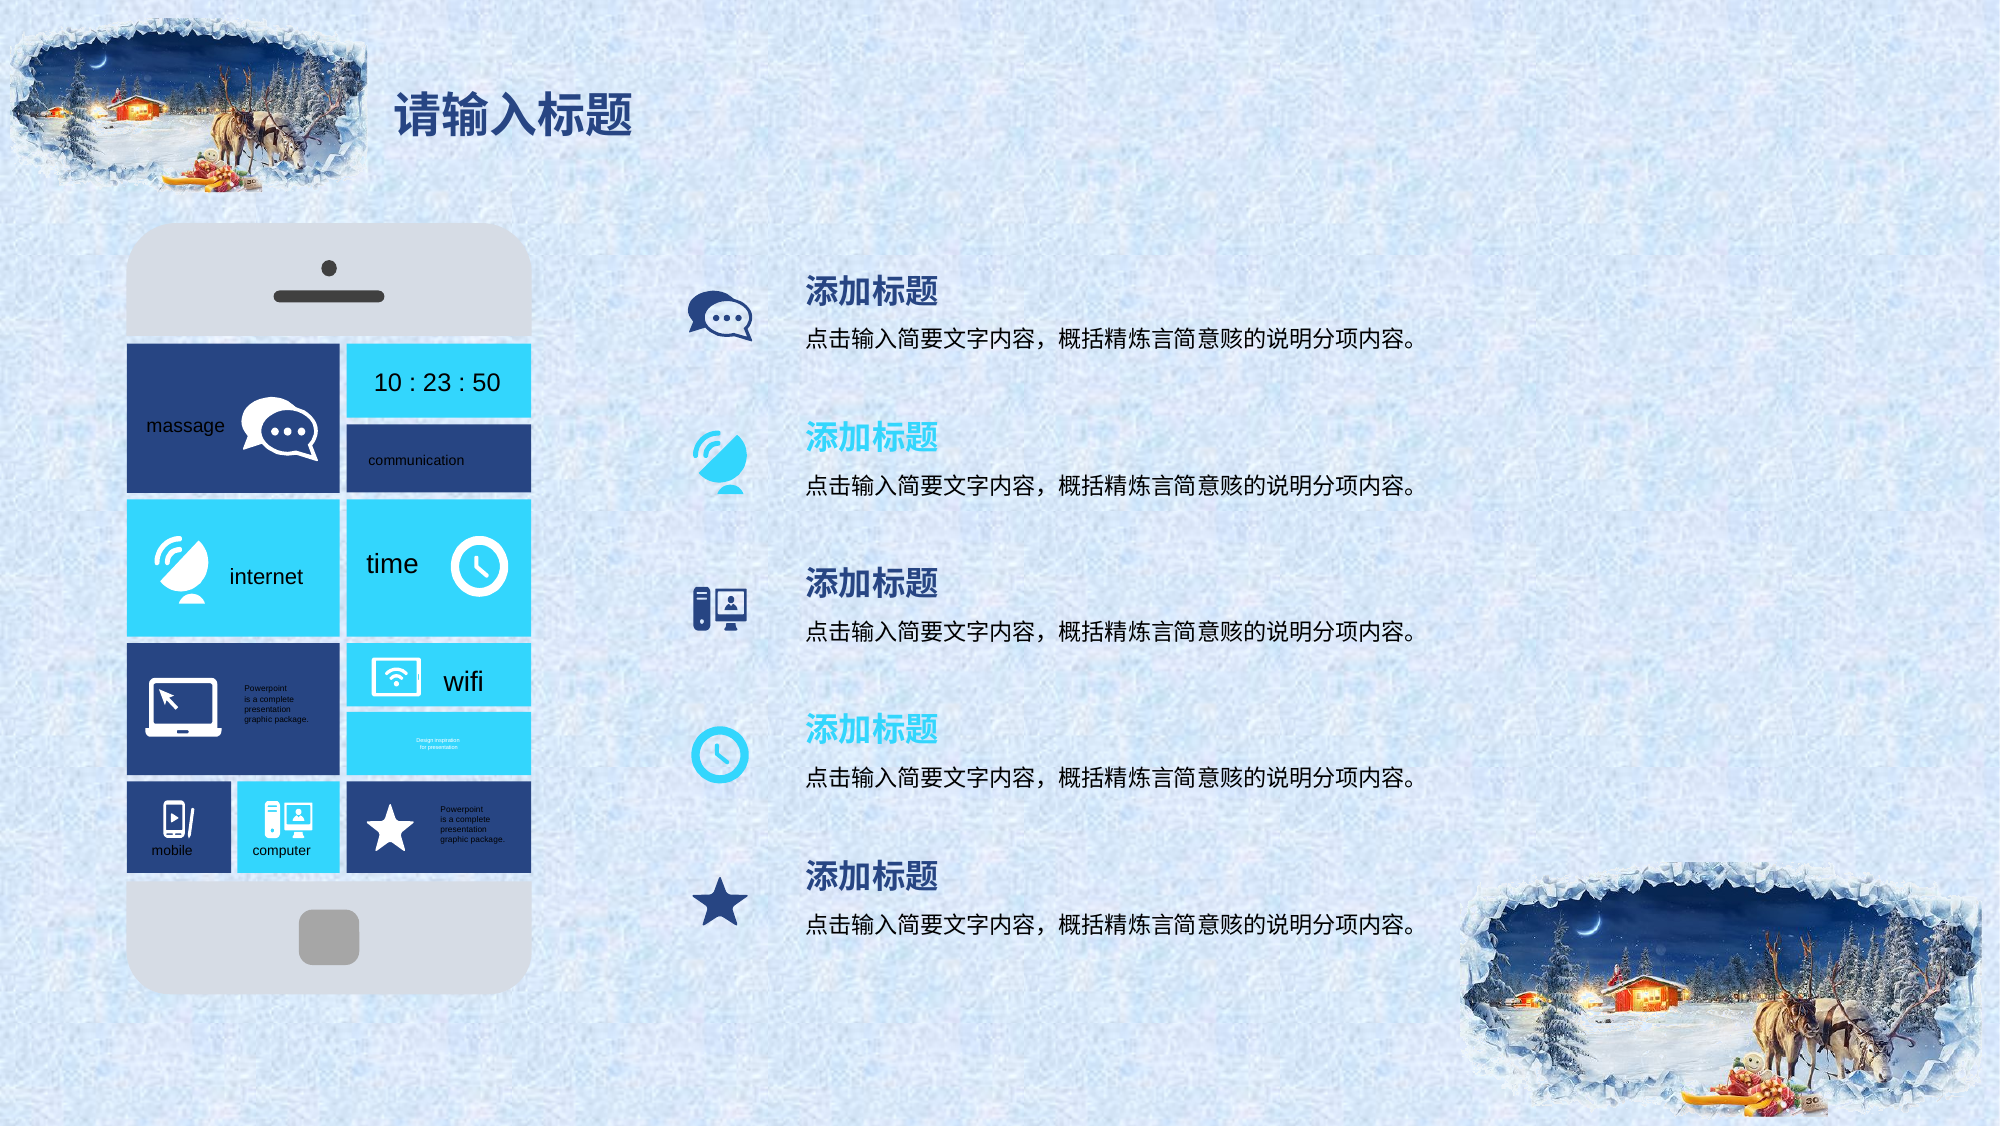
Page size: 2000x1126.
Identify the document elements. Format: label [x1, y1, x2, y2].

text_box [10, 18, 1323, 199]
text_box [126, 223, 535, 995]
text_box [691, 708, 1441, 802]
text_box [0, 0, 2000, 1126]
text_box [693, 562, 1441, 655]
text_box [687, 269, 1441, 363]
text_box [693, 416, 1441, 509]
picture [1460, 862, 1991, 1126]
text_box [692, 855, 1441, 948]
